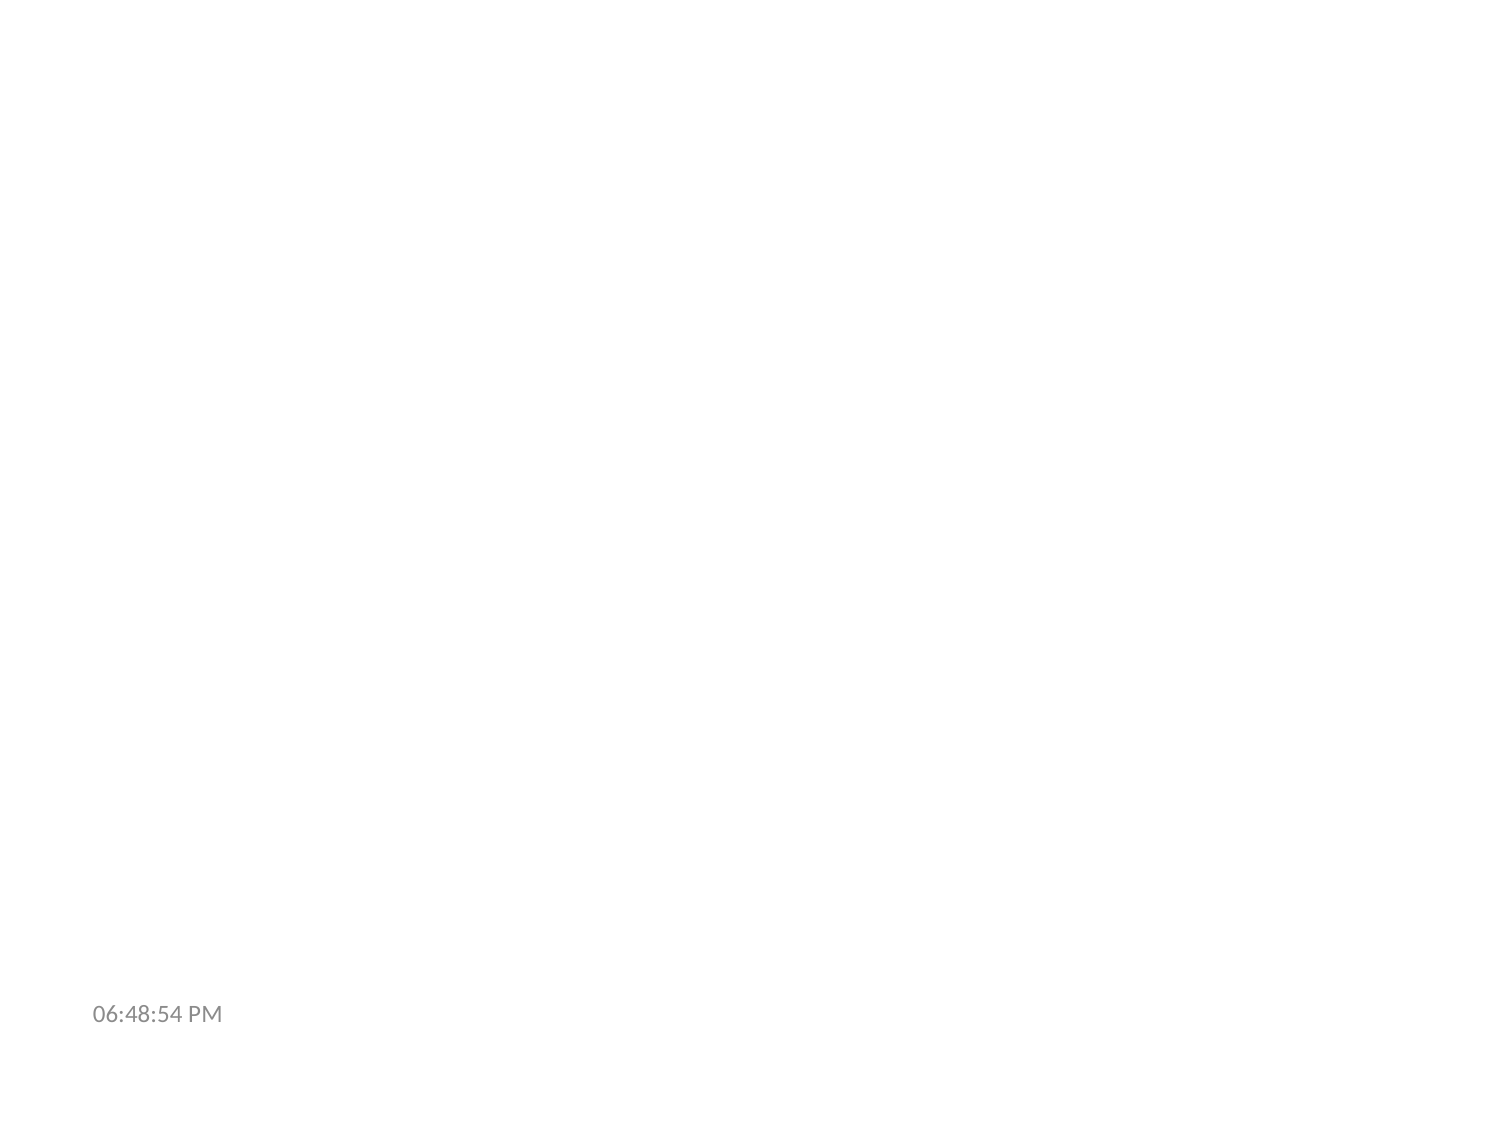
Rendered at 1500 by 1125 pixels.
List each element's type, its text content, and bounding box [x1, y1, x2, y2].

text_box 3:35:09 PM [77, 982, 428, 1043]
